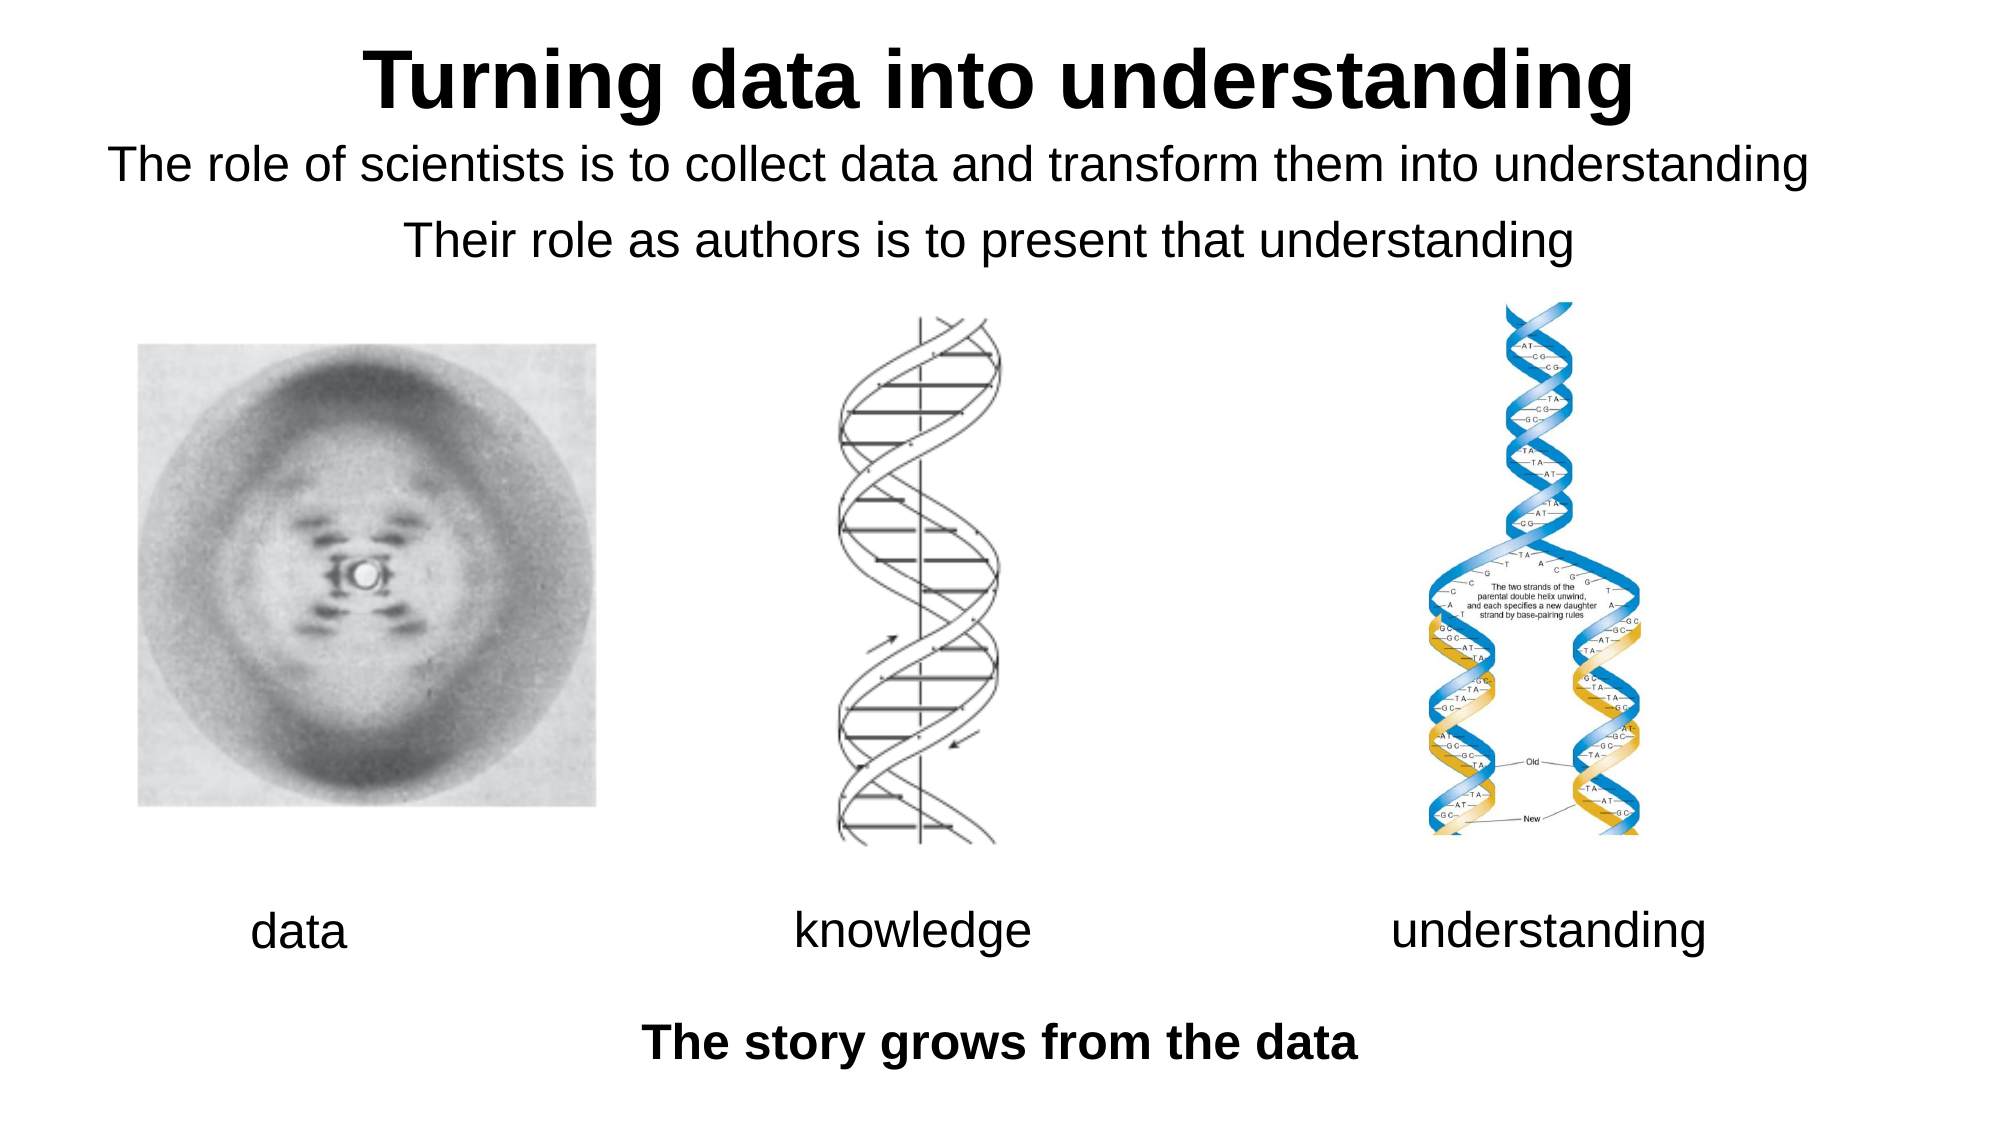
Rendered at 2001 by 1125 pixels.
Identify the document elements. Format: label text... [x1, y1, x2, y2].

text_box Turning data into understanding [0, 17, 2000, 133]
text_box The story grows from the data [273, 1002, 1726, 1078]
text_box data [235, 890, 380, 966]
picture [1324, 287, 1747, 897]
text_box The role of scientists is to collect data and transform them into understanding [92, 133, 1908, 199]
text_box Their role as authors is to present that understanding [388, 200, 1612, 275]
text_box knowledge [779, 889, 1056, 965]
picture [128, 326, 618, 825]
text_box understanding [1376, 889, 1762, 965]
picture [782, 298, 1080, 854]
